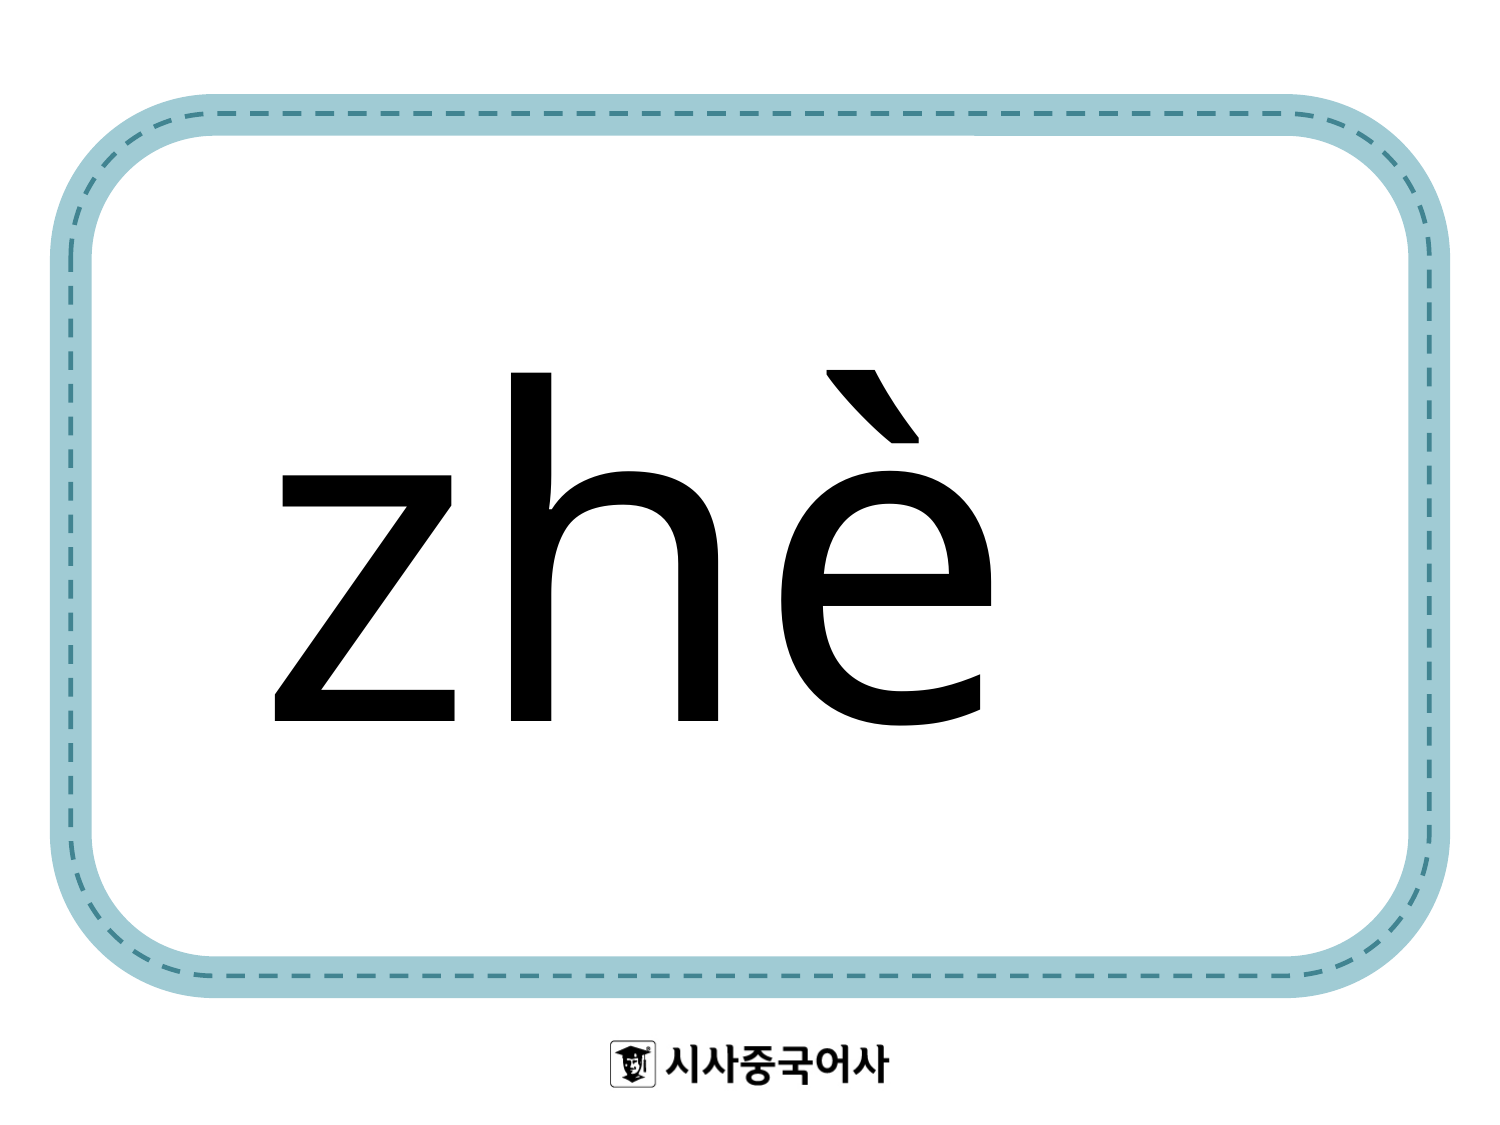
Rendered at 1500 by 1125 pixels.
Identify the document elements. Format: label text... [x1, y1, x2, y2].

picture [602, 1034, 898, 1094]
text_box zhè [145, 207, 1354, 870]
